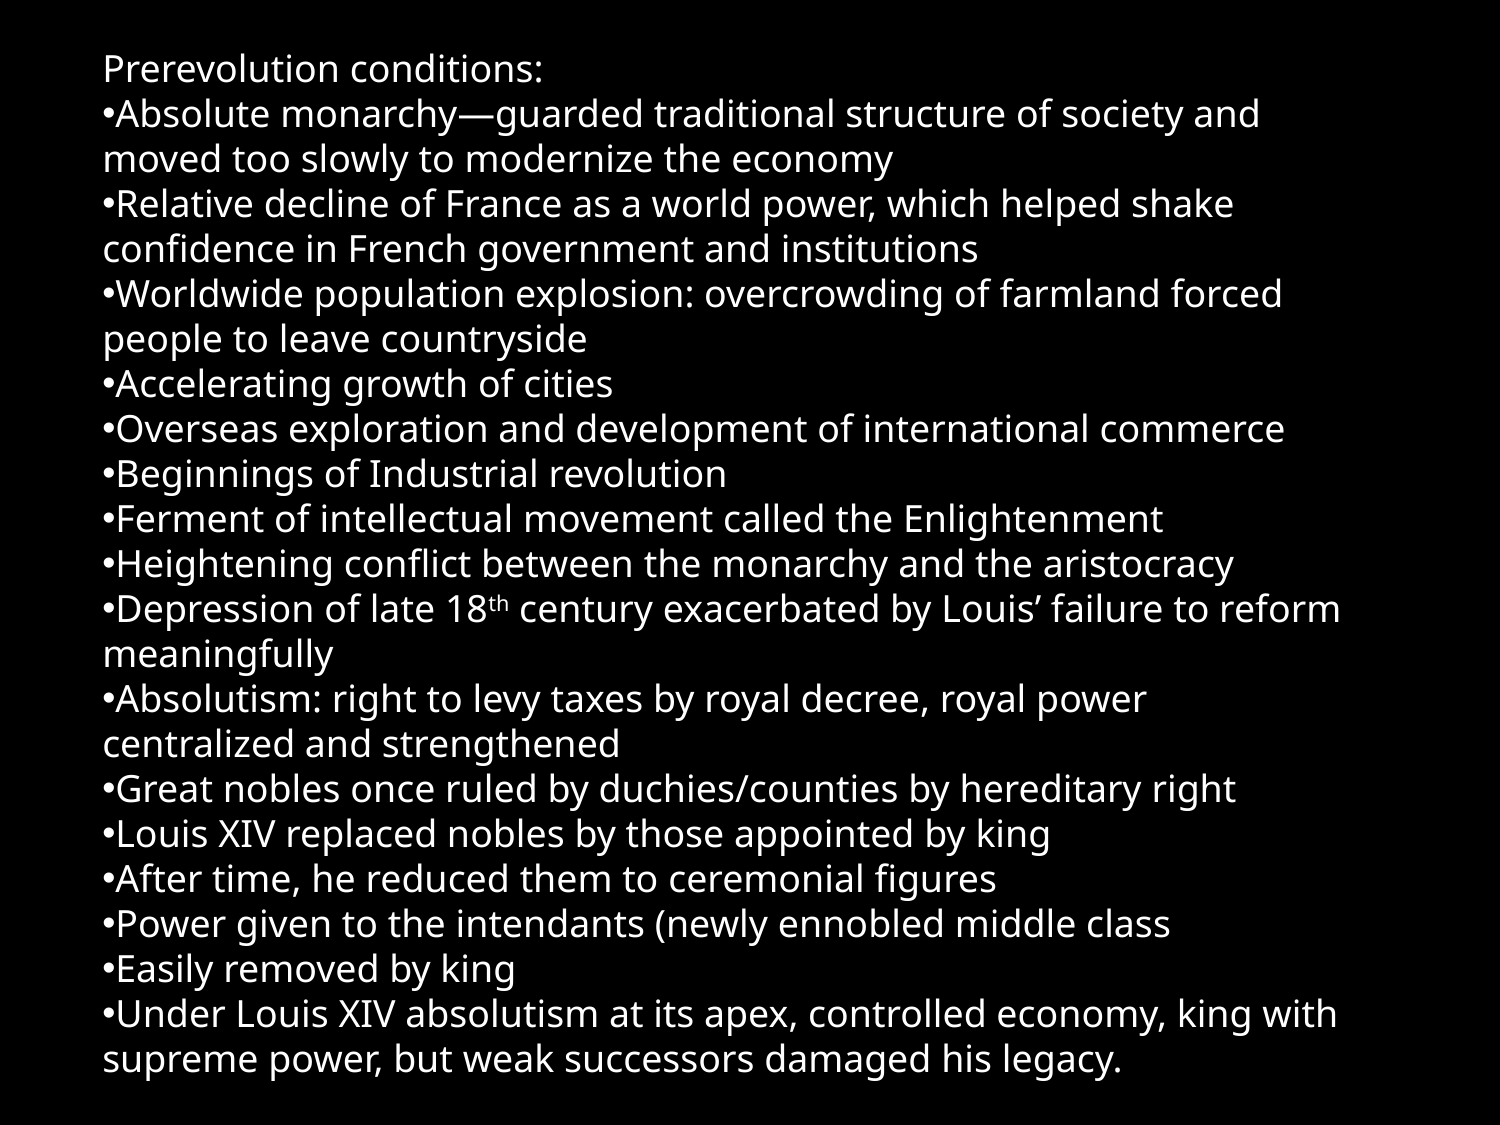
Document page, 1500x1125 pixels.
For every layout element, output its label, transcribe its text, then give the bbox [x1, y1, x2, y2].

text_box Prerevolution conditions: Absolute monarchy—guarded traditional structure of society and moved too slowly to modernize the economy Relative decline of France as a world power, which helped shake confidence in French government and institutions Worldwide population explosion: overcrowding of farmland forced people to leave countryside Accelerating growth of cities Overseas exploration and development of international commerce Beginnings of Industrial revolution Ferment of intellectual movement called the Enlightenment Heightening conflict between the monarchy and the aristocracy Depression of late 18th century exacerbated by Louis’ failure to reform meaningfully Absolutism: right to levy taxes by royal decree, royal power centralized and strengthened Great nobles once ruled by duchies/counties by hereditary right Louis XIV replaced nobles by those appointed by king After time, he reduced them to ceremonial figures Power given to the intendants (newly ennobled middle class Easily removed by king Under Louis XIV absolutism at its apex, controlled economy, king with supreme power, but weak successors damaged his legacy. [87, 37, 1363, 1088]
